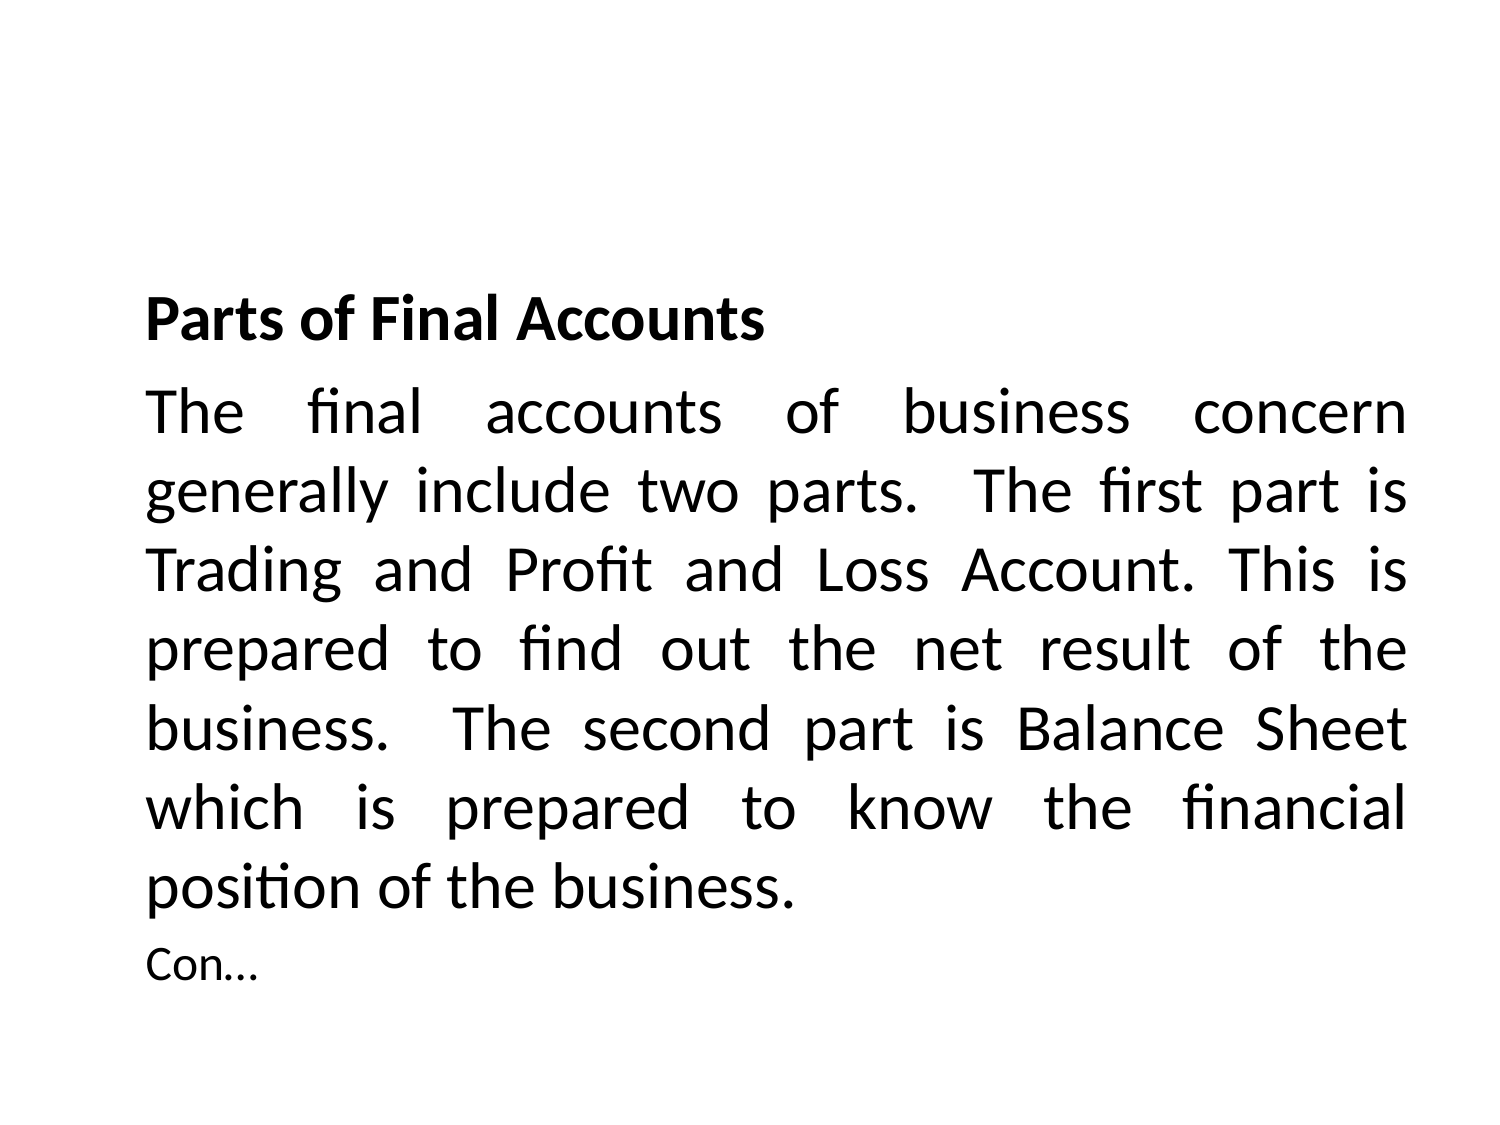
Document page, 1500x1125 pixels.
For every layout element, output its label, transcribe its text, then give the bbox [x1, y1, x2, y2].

list Parts of Final Accounts The final accounts of business concern generally include two parts. The first part is Trading and Profit and Loss Account. This is prepared to find out the net result of the business. The second part is Balance Sheet which is prepared to know the financial position of the business. Con… [75, 174, 1425, 1050]
